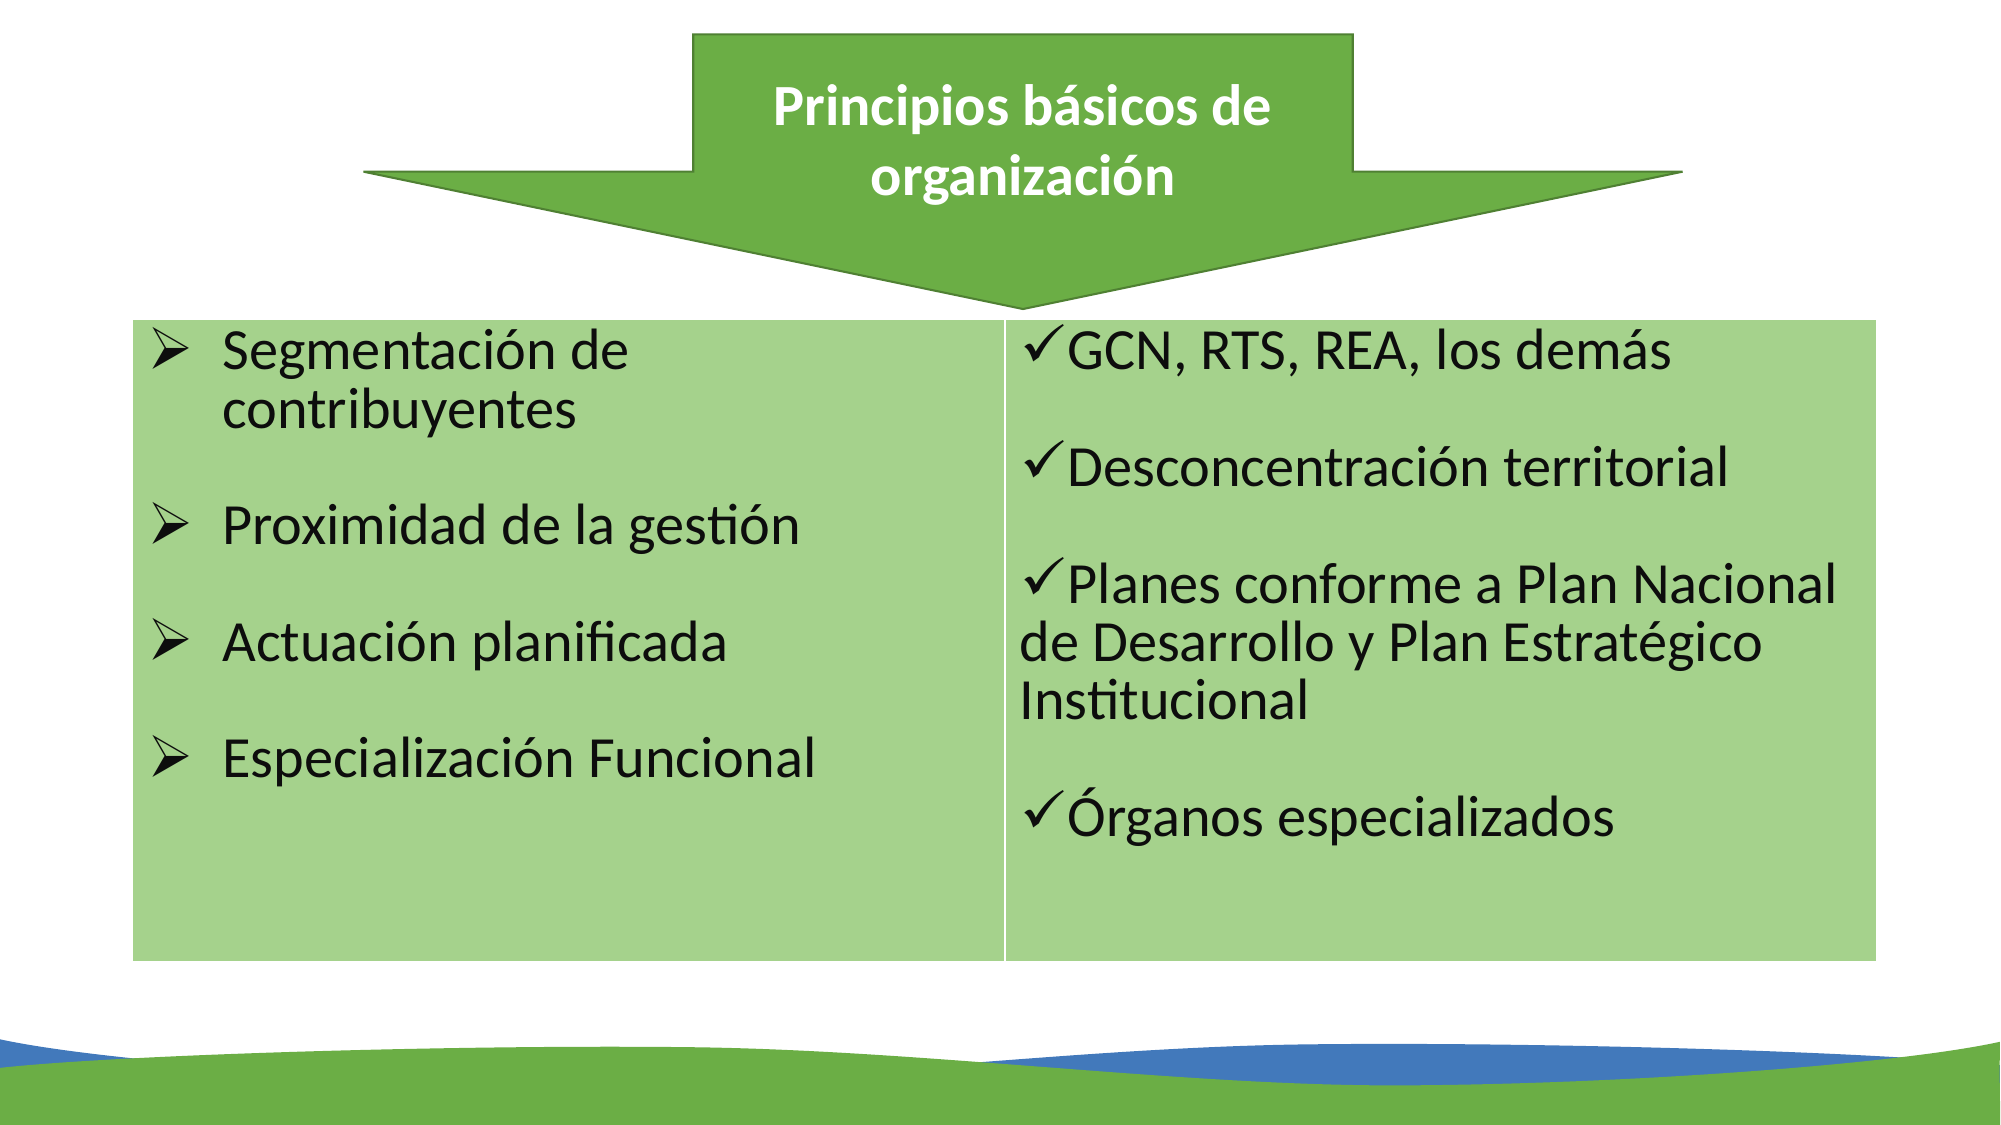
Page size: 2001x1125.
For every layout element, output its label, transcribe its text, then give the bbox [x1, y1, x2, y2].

table_header GCN, RTS, REA, los demás Desconcentración territorial Planes conforme a Plan Nacional de Desarrollo y Plan Estratégico Institucional Órganos especializados [1006, 320, 1876, 961]
text_box Principios básicos de organización [363, 33, 1683, 311]
table_header Segmentación de contribuyentes Proximidad de la gestión Actuación planificada Especialización Funcional [133, 320, 1004, 961]
